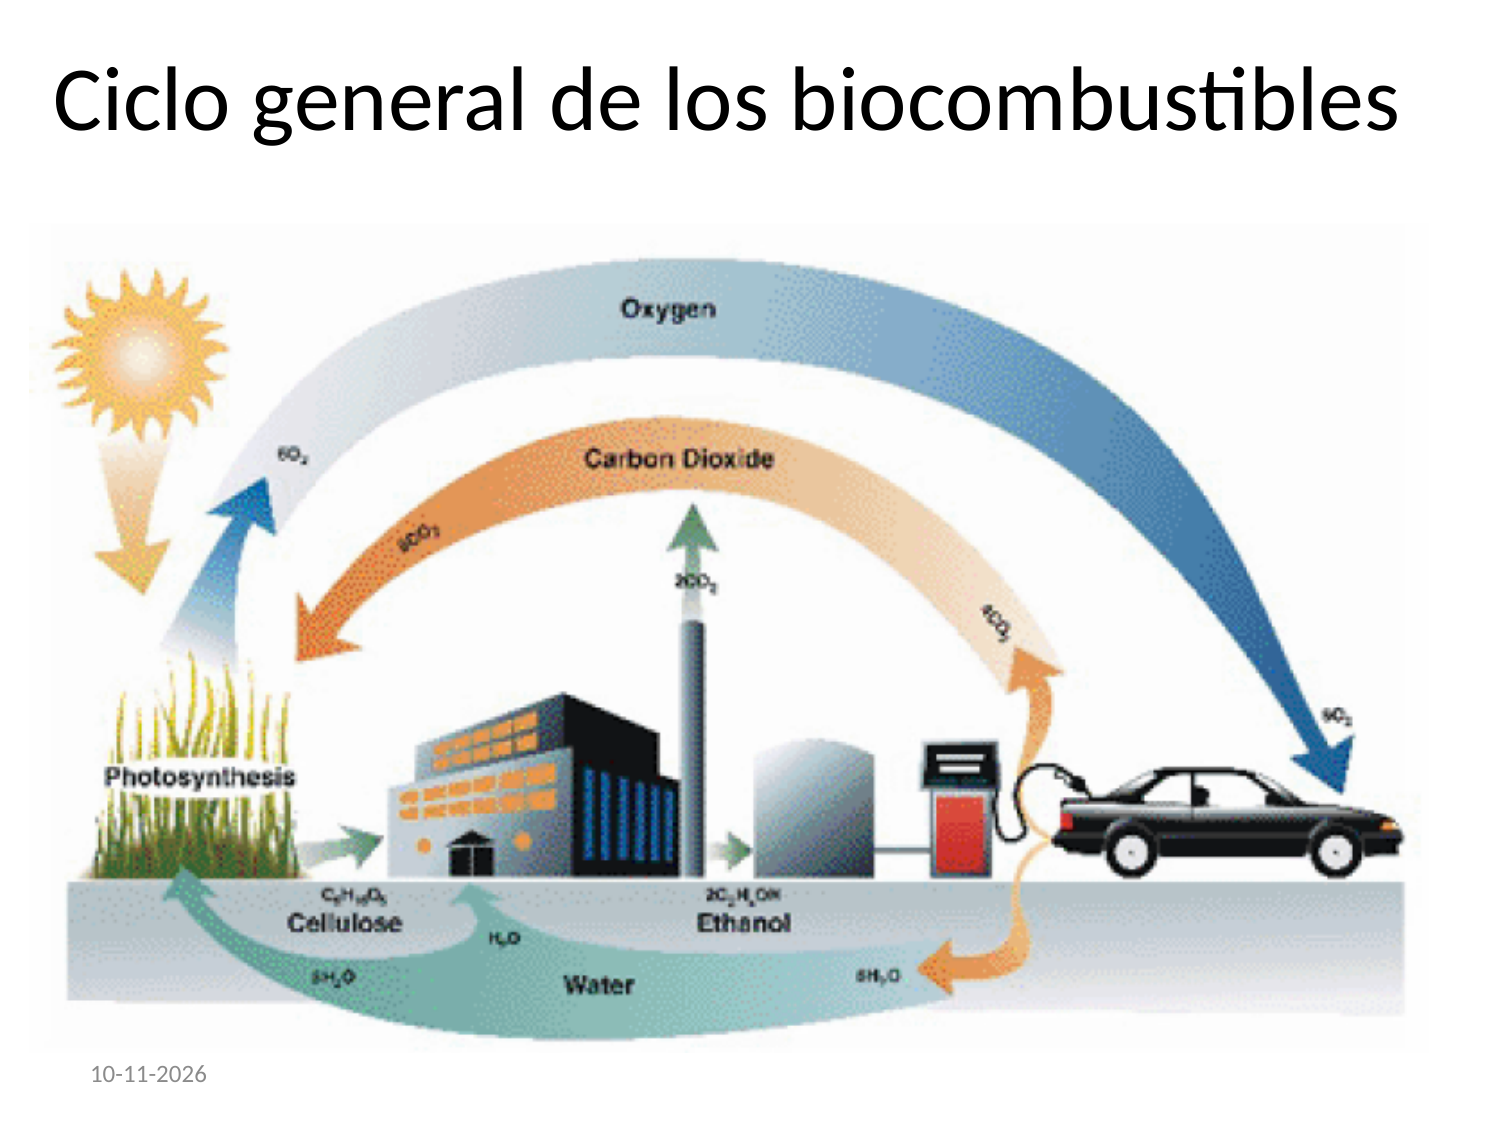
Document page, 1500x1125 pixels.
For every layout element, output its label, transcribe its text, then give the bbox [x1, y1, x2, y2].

title Ciclo general de los biocombustibles [35, 0, 1421, 188]
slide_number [75, 1061, 425, 1103]
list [29, 219, 1440, 1053]
